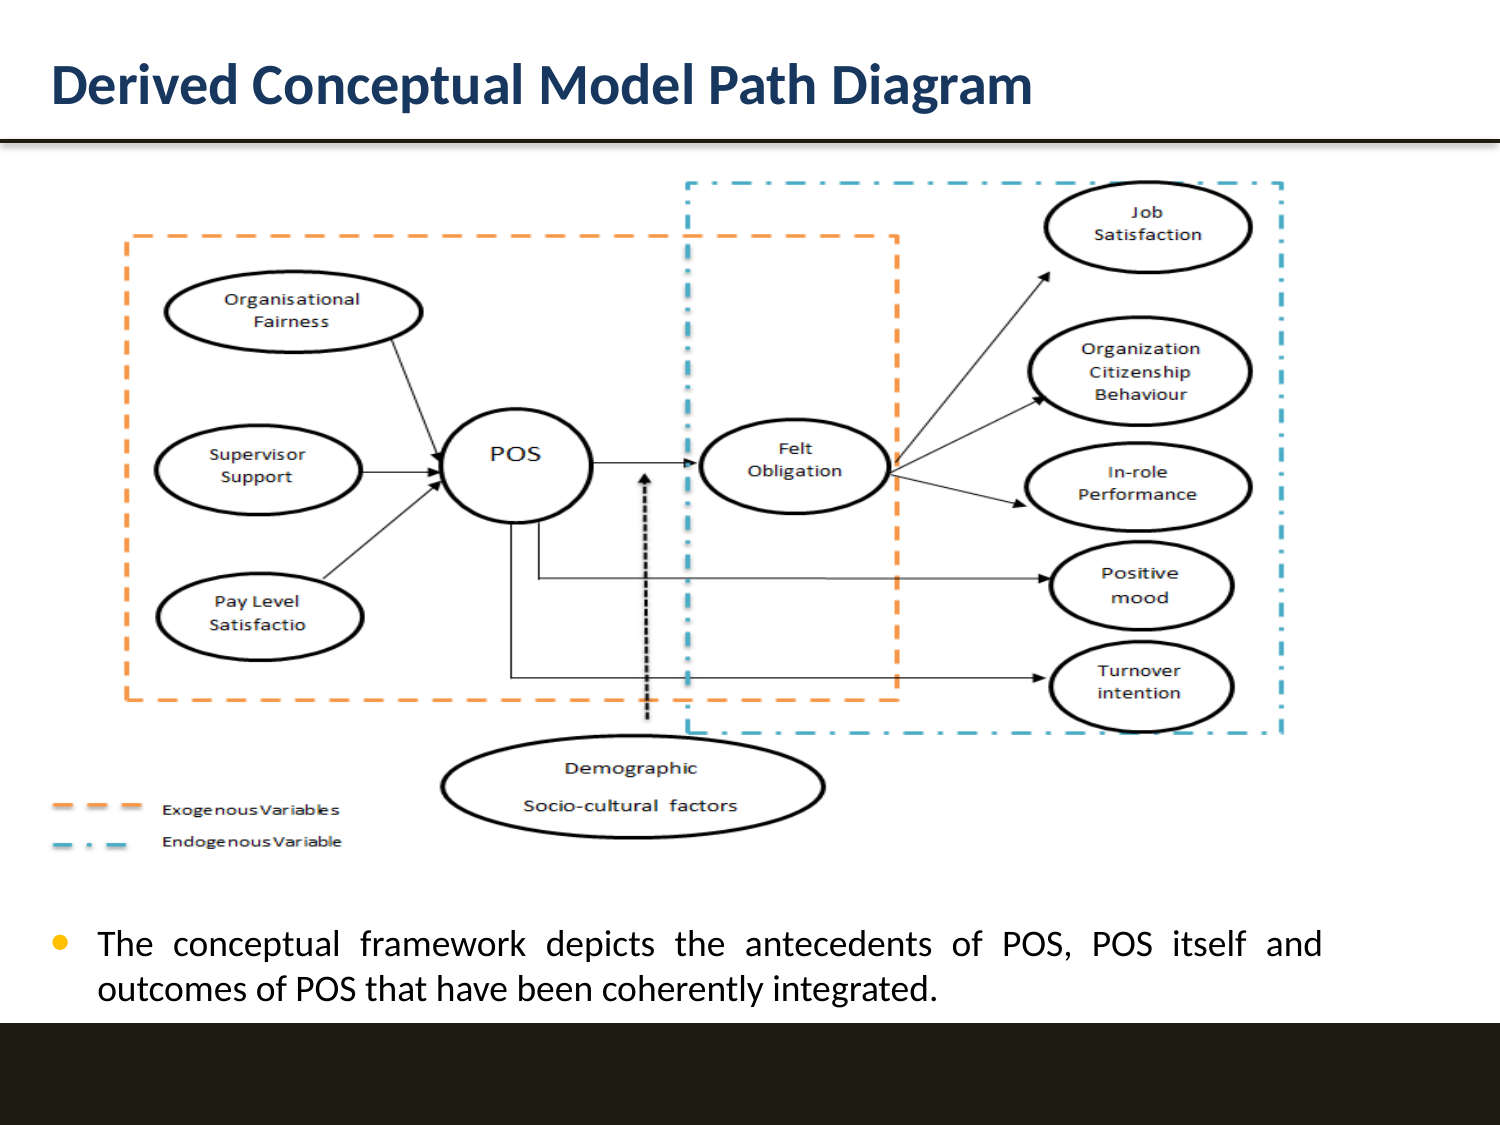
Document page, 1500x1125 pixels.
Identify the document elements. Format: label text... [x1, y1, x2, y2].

picture [33, 172, 1312, 877]
text_box The conceptual framework depicts the antecedents of POS, POS itself and outcomes of POS that have been coherently integrated. [35, 911, 1340, 1017]
text_box [0, 1021, 1500, 1125]
text_box [39, 208, 1444, 967]
text_box Derived Conceptual Model Path Diagram [36, 38, 1050, 124]
